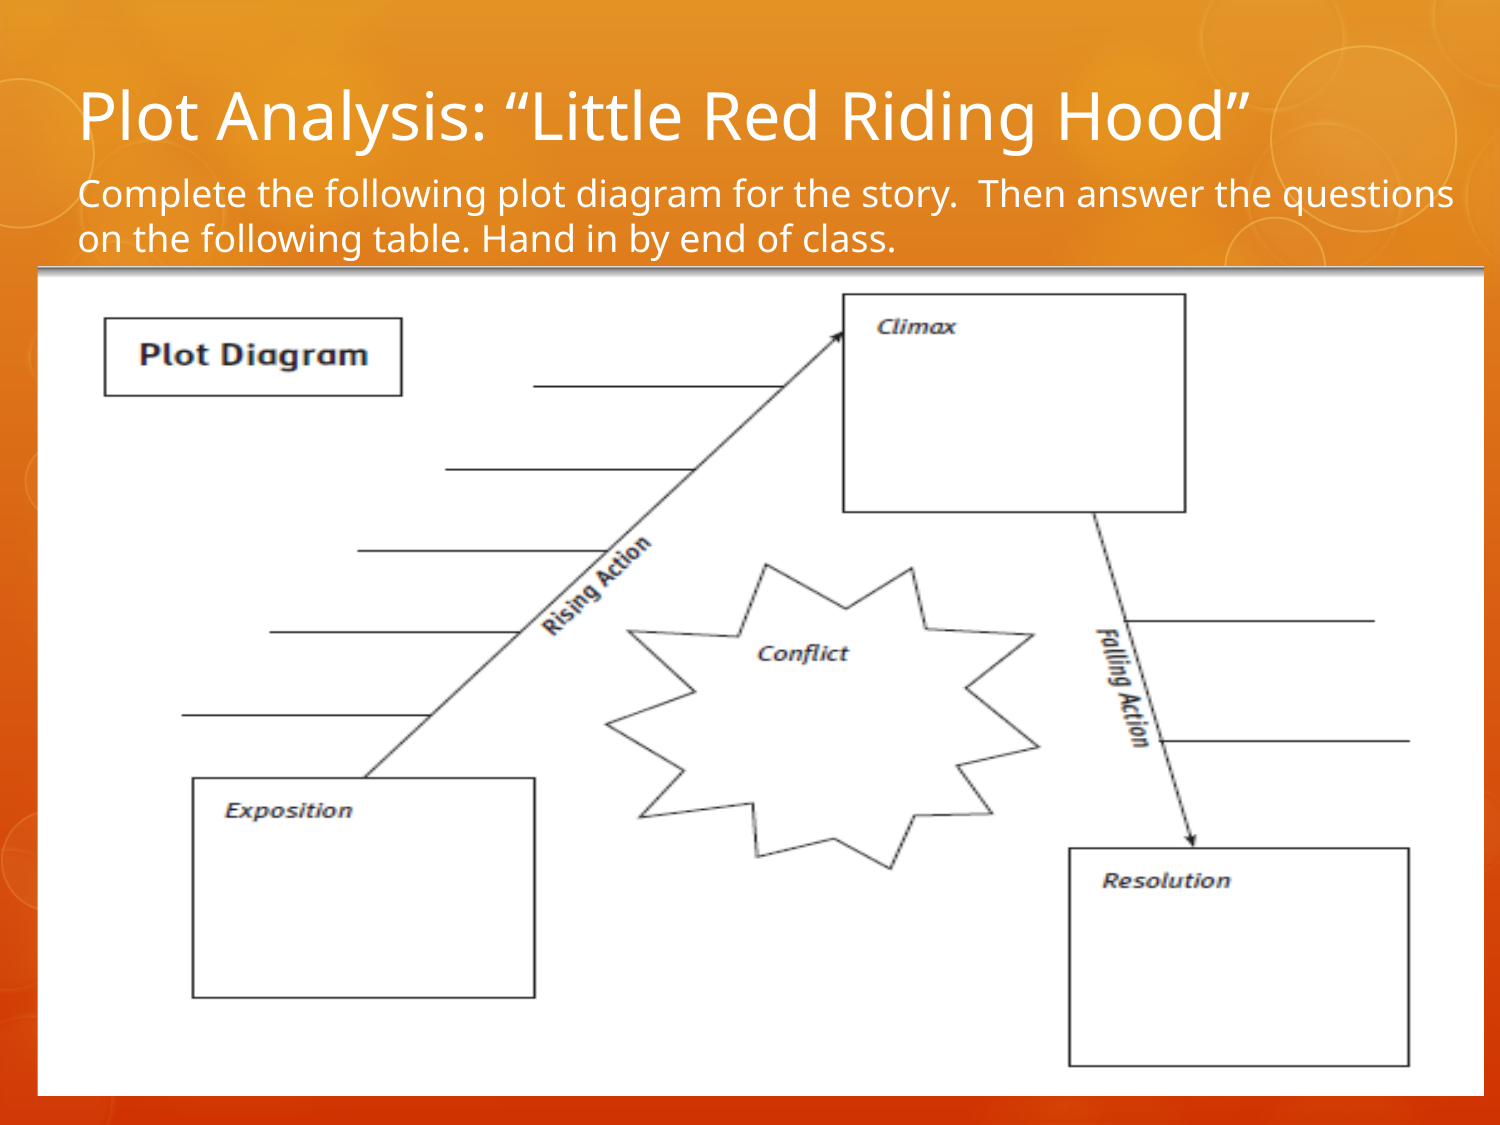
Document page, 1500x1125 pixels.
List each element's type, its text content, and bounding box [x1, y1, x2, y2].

text_box Complete the following plot diagram for the story. Then answer the questions on the following table. Hand in by end of class. [62, 162, 1484, 265]
title Plot Analysis: “Little Red Riding Hood” [62, 37, 1425, 162]
picture [36, 265, 1485, 1096]
